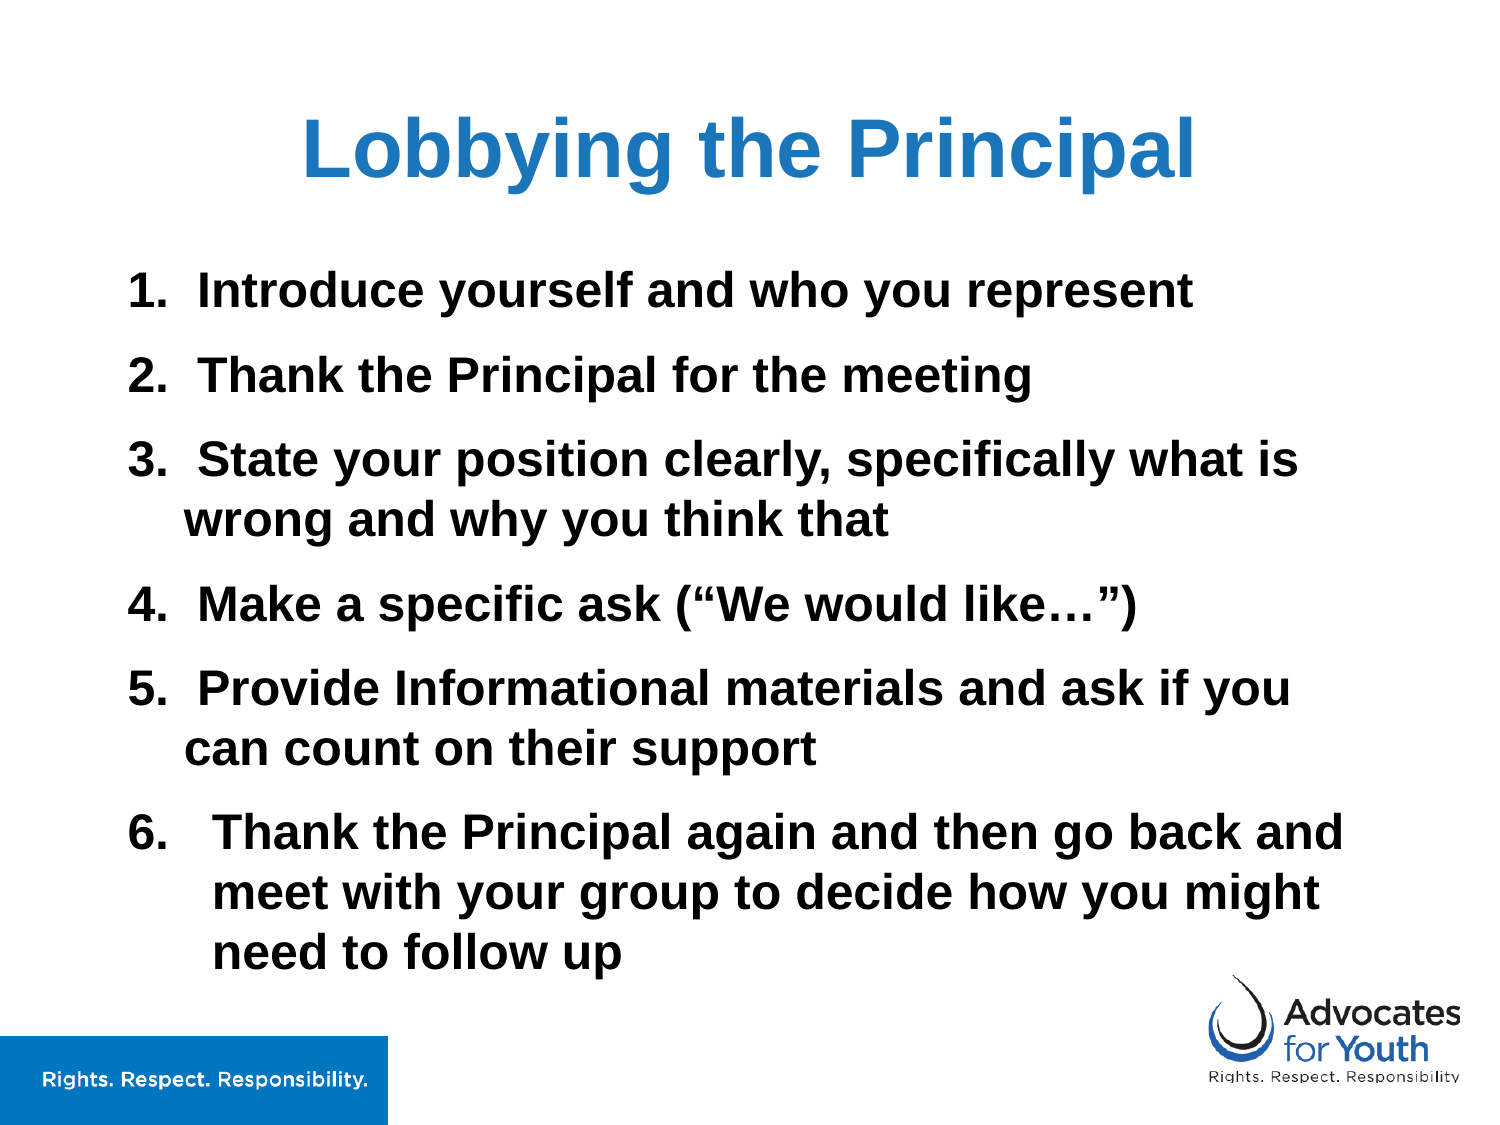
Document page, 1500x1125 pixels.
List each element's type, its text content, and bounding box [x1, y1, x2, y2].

list 1. Introduce yourself and who you represent 2. Thank the Principal for the meeting 3. State your position clearly, specifically what is wrong and why you think that 4. Make a specific ask (“We would like…”) 5. Provide Informational materials and ask if you can count on their support Thank the Principal again and then go back and meet with your group to decide how you might need to follow up [112, 249, 1388, 1025]
picture [1208, 974, 1461, 1083]
picture [0, 1036, 388, 1125]
title Lobbying the Principal [112, 50, 1388, 238]
